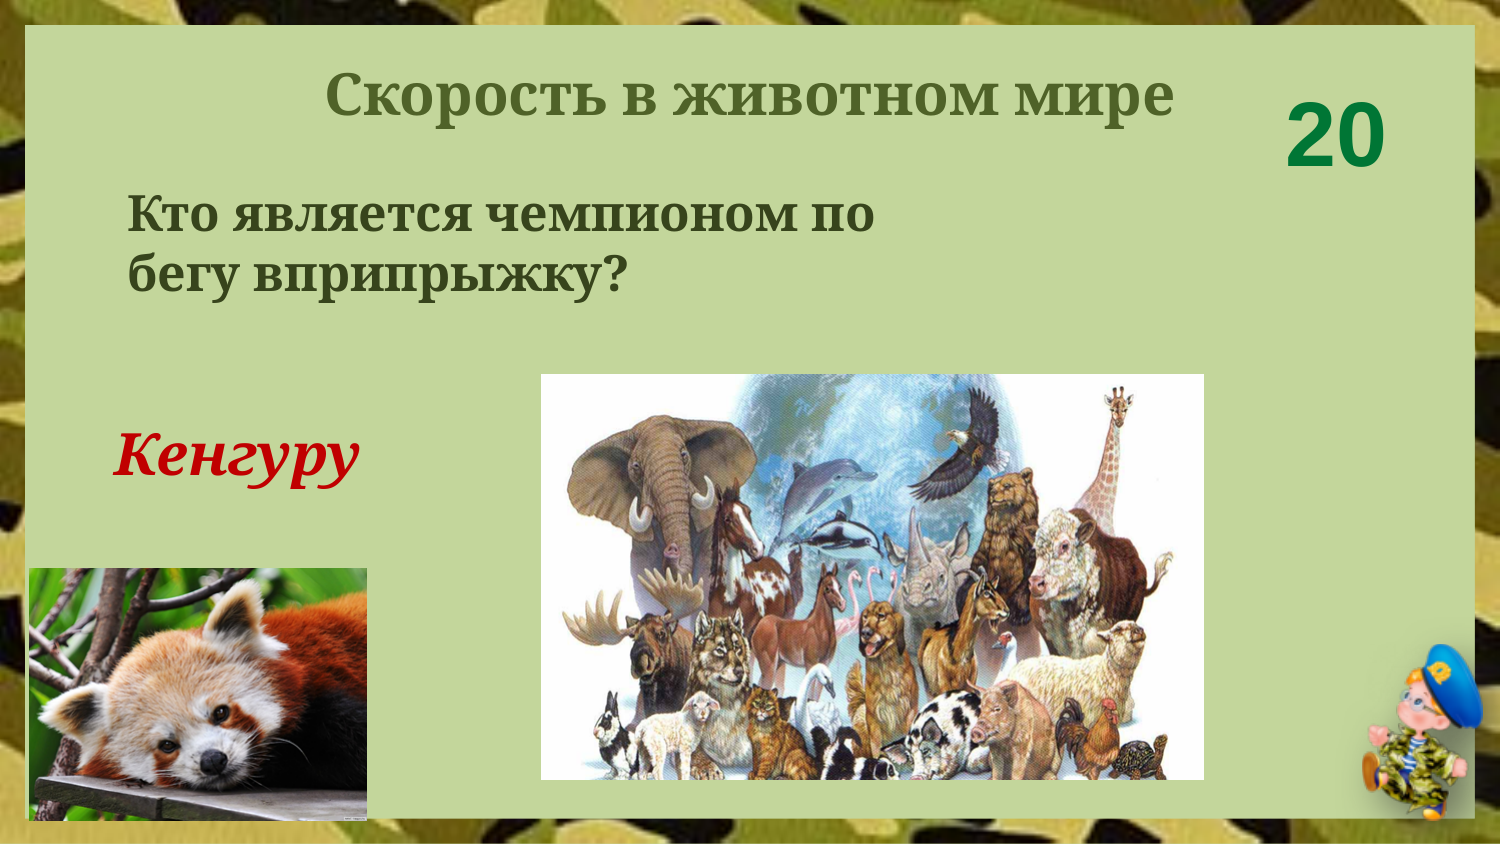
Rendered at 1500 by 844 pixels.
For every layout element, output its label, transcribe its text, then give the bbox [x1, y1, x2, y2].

text_box 20 [1266, 67, 1407, 193]
picture [0, 0, 1500, 844]
text_box Скорость в животном мире [301, 50, 1200, 135]
text_box Кенгуру [100, 410, 514, 495]
text_box Кто является чемпионом по бегу вприпрыжку? [112, 173, 916, 309]
